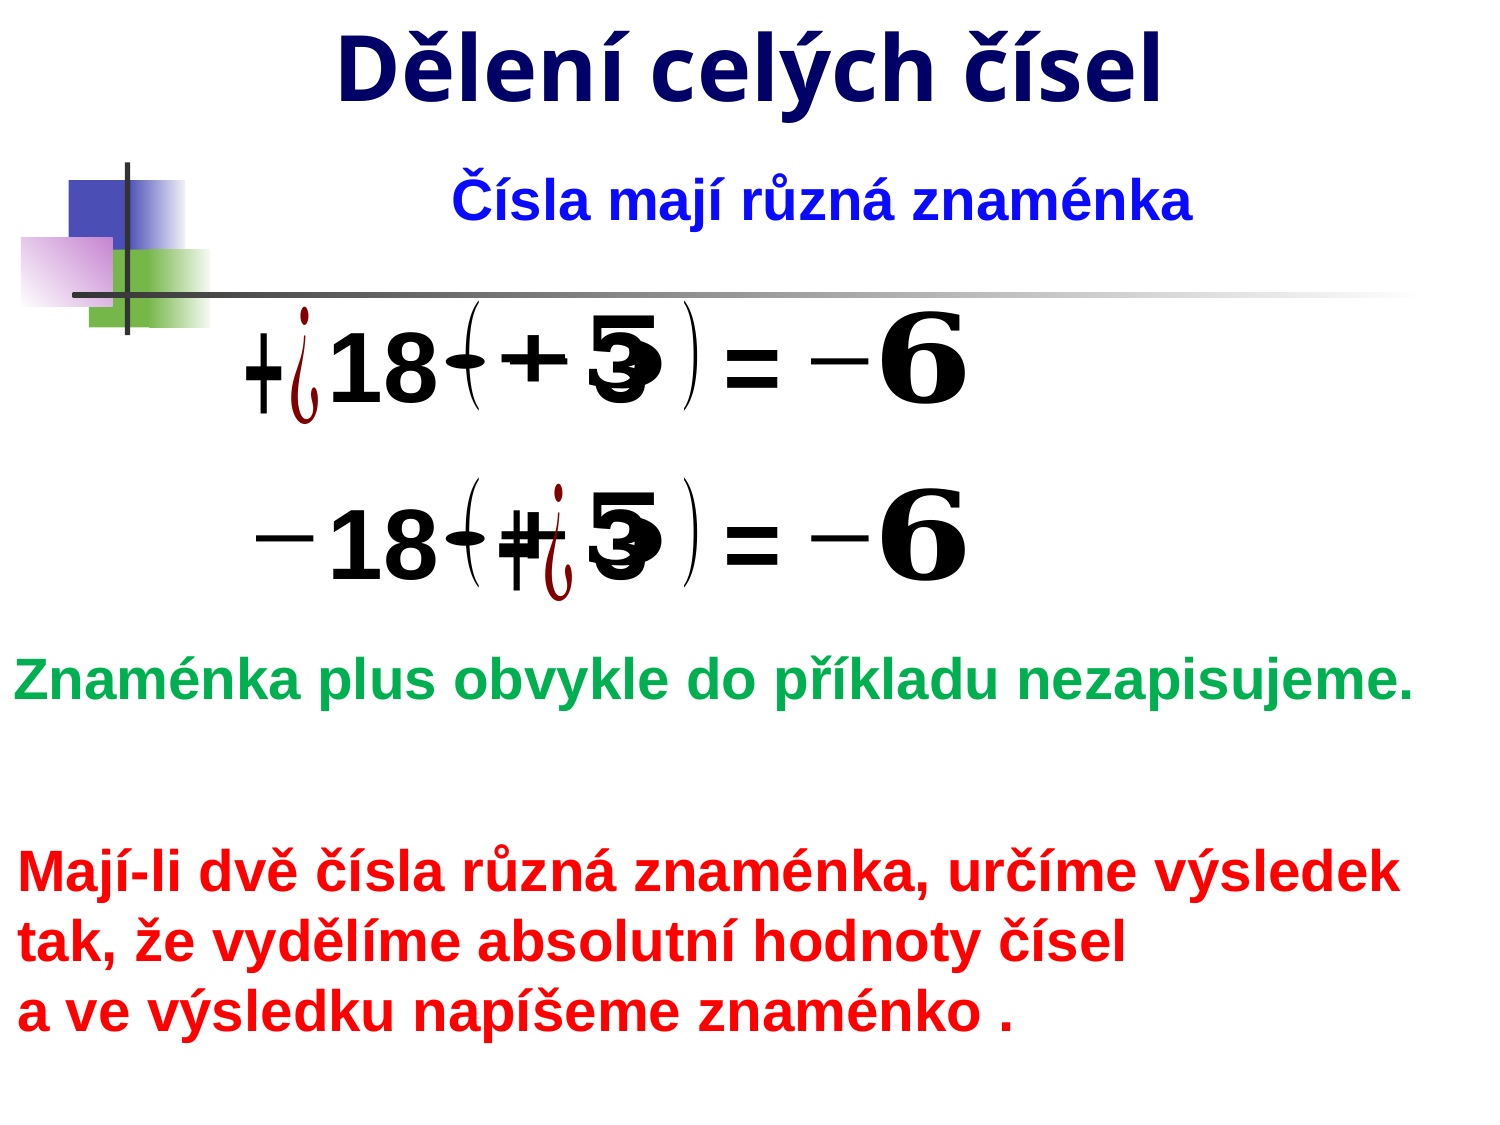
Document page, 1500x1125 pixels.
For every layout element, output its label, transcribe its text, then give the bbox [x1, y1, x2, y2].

title Dělení celých čísel [0, 18, 1500, 128]
text_box = [708, 295, 792, 430]
text_box 3 [578, 472, 662, 608]
text_box 18 [312, 295, 455, 430]
text_box Znaménka plus obvykle do příkladu nezapisujeme. [0, 633, 1499, 719]
text_box 3 [578, 295, 662, 430]
text_box = [708, 472, 792, 608]
text_box Čísla mají různá znaménka [236, 154, 1410, 240]
text_box 18 [312, 472, 455, 608]
